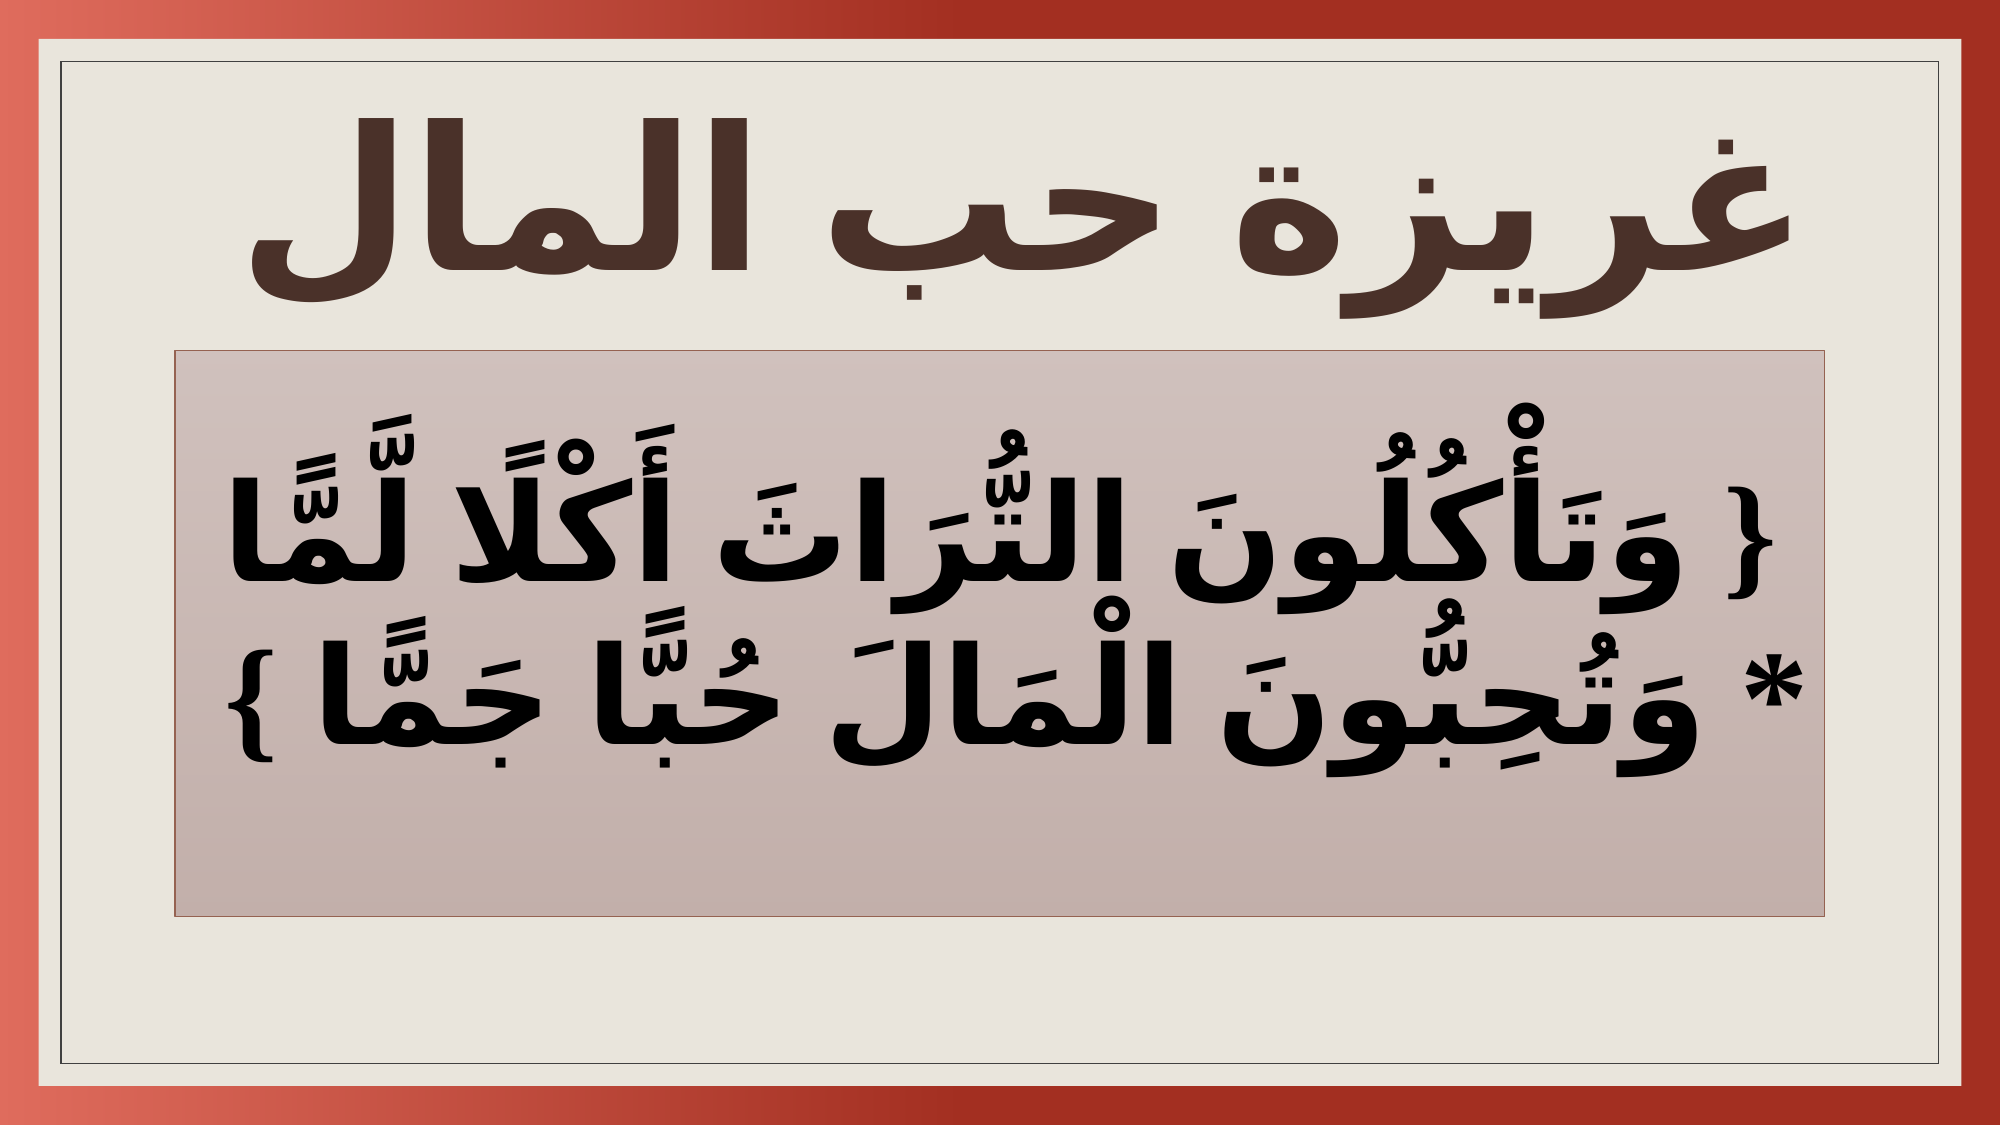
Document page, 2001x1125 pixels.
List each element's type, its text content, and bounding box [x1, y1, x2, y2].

title غريزة حب المال [174, 92, 1825, 318]
list { وَتَأْكُلُونَ التُّرَاثَ أَكْلًا لَّمًّا * وَتُحِبُّونَ الْمَالَ حُبًّا جَمًّا } [174, 350, 1825, 917]
